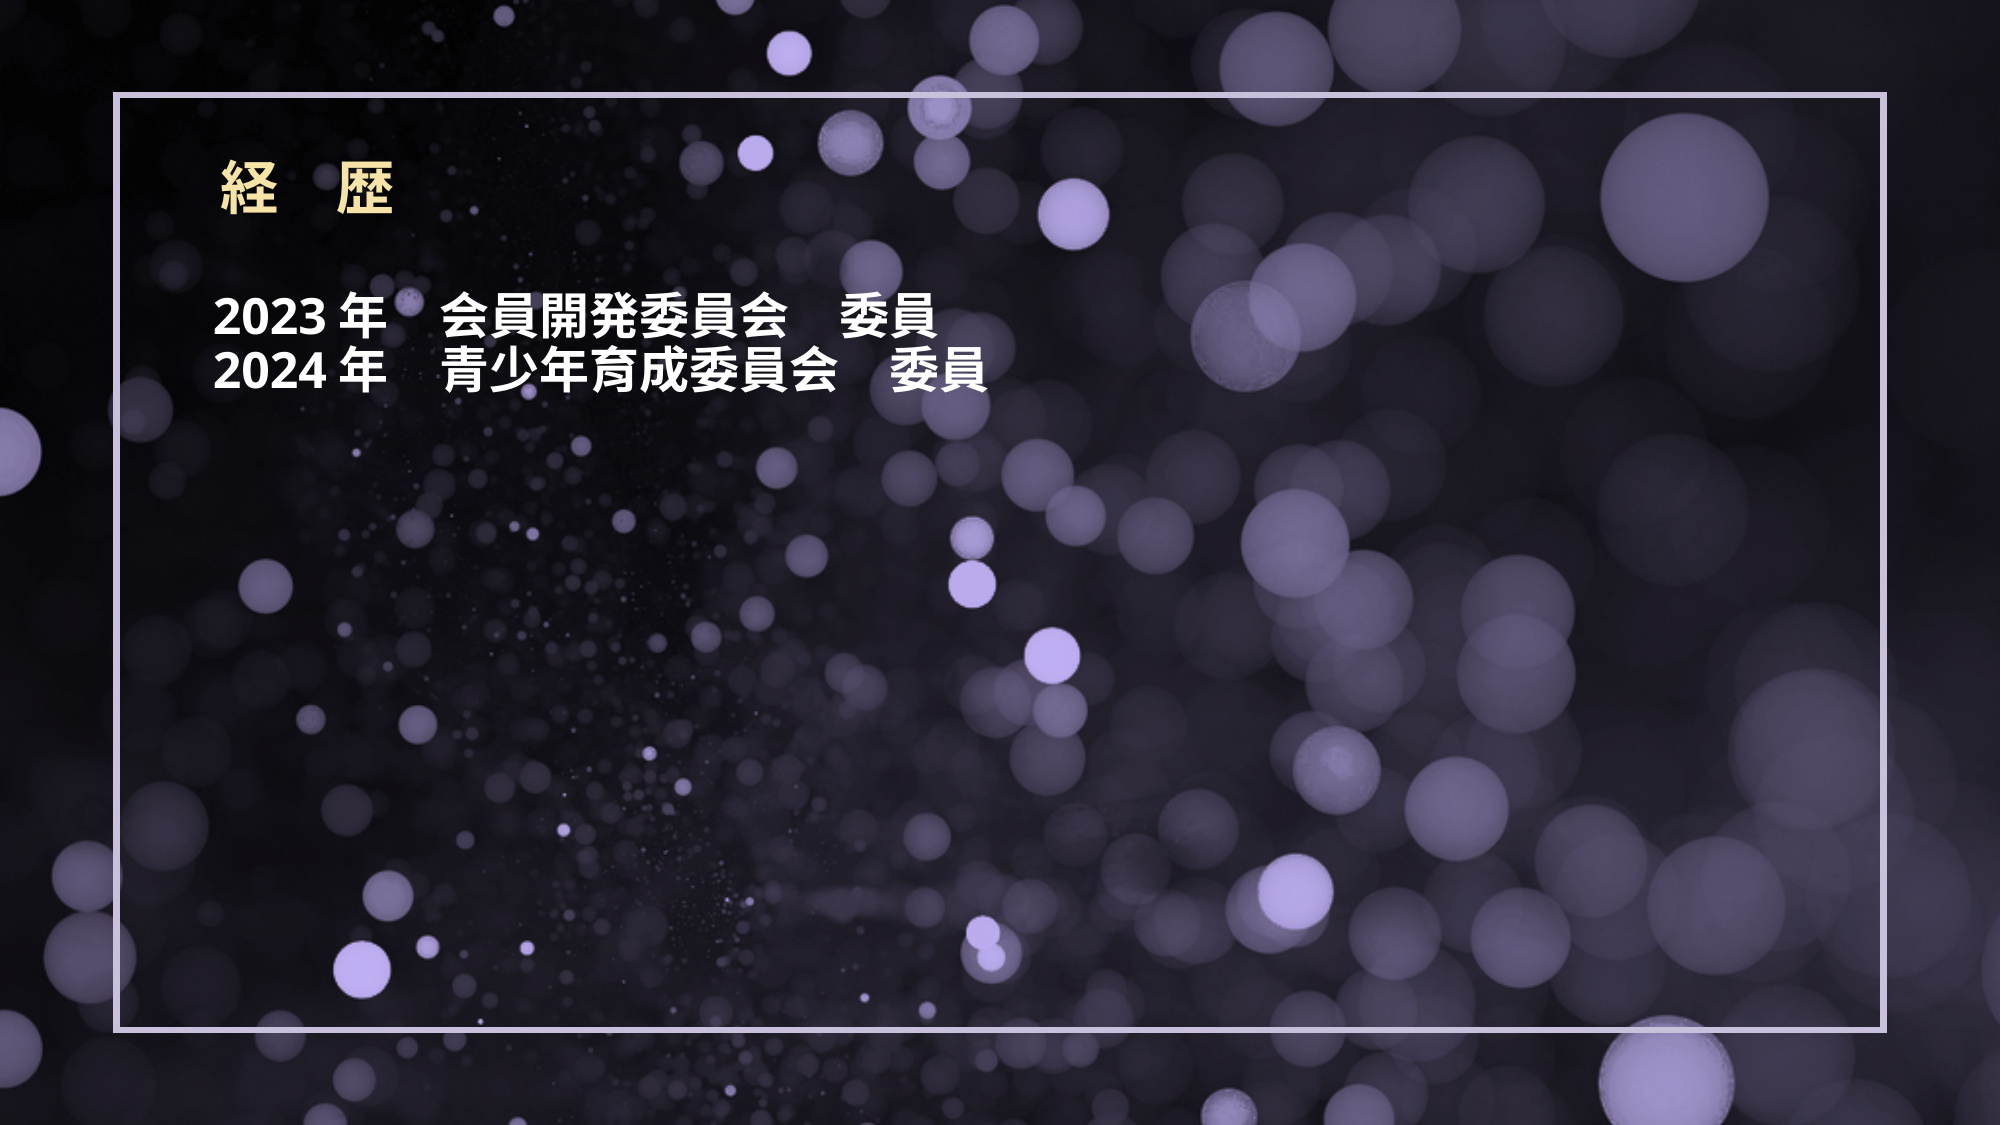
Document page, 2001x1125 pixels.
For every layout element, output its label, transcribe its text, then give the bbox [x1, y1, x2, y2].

title 2023年 会員開発委員会 委員 2024年 青少年育成委員会 委員 [198, 246, 1742, 444]
list 経 歴 [205, 151, 970, 227]
